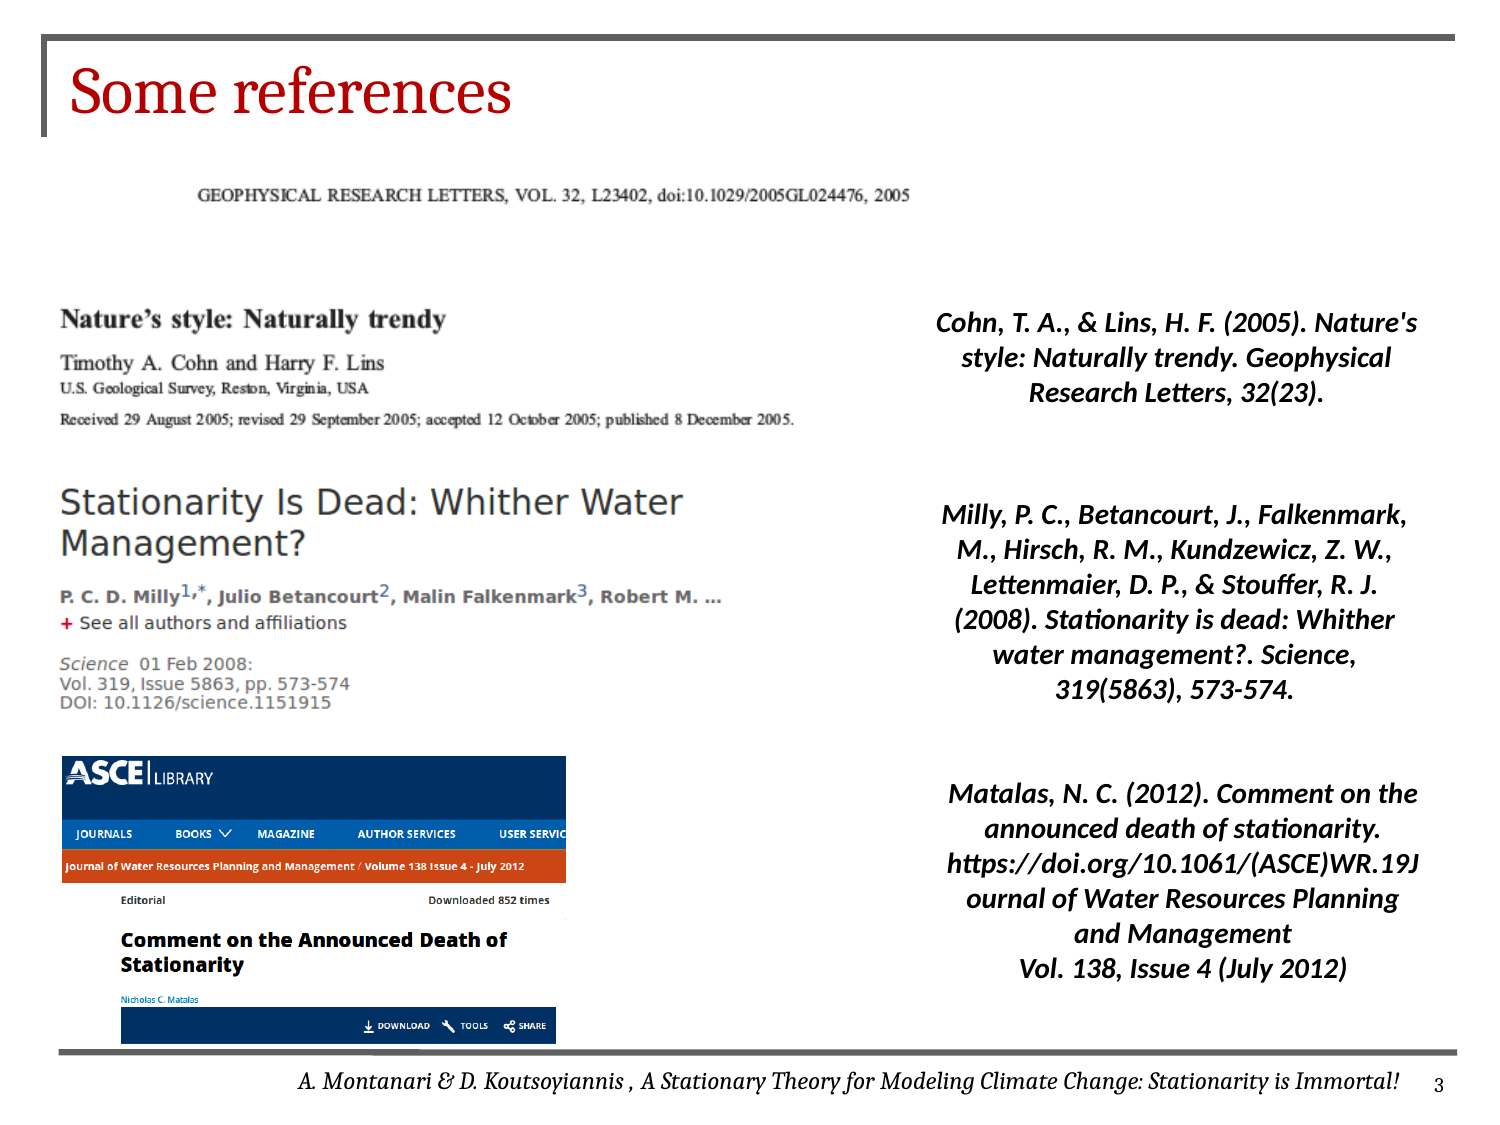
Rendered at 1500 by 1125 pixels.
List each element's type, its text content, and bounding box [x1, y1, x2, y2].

picture [47, 174, 929, 437]
slide_number 3 [1385, 1064, 1459, 1105]
footer A. Montanari & D. Koutsoyiannis , A Stationary Theory for Modeling Climate Change: Stationarity is Immortal! [154, 1047, 1416, 1103]
picture [50, 484, 753, 720]
text_box Matalas, N. C. (2012). Comment on the announced death of stationarity. https://doi.org/10.1061/(ASCE)WR.19Journal of Water Resources Planning and Management Vol. 138, Issue 4 (July 2012) [929, 766, 1438, 992]
text_box Cohn, T. A., & Lins, H. F. (2005). Nature's style: Naturally trendy. Geophysical Research Letters, 32(23). [934, 296, 1463, 416]
picture [61, 756, 566, 1047]
title Some references [56, 45, 1455, 233]
text_box Milly, P. C., Betancourt, J., Falkenmark, M., Hirsch, R. M., Kundzewicz, Z. W., Lettenmaier, D. P., & Stouffer, R. J. (2008). Stationarity is dead: Whither water management?. Science, 319(5863), 573-574. [917, 488, 1432, 713]
